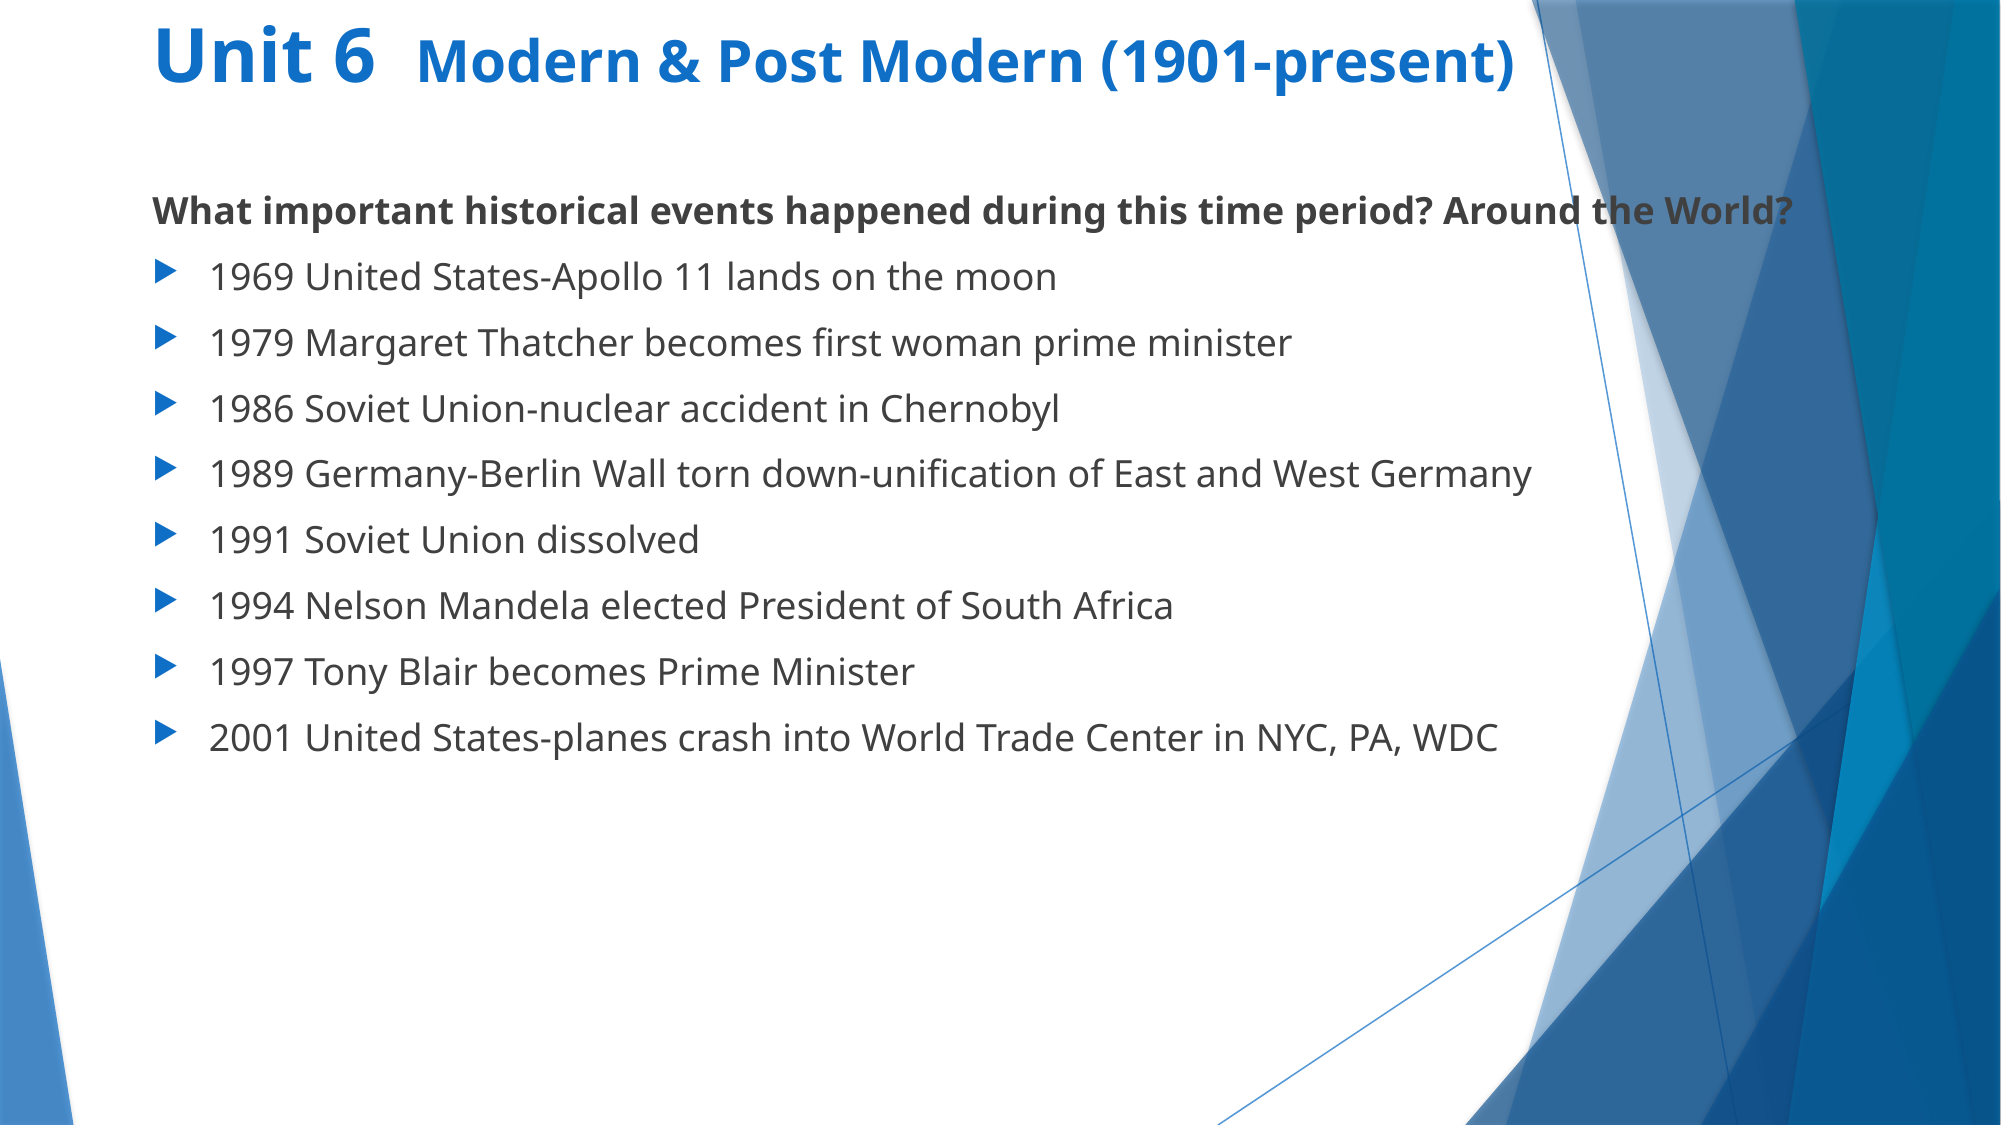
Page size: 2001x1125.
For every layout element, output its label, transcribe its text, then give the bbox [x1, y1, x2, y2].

title Unit 6 Modern & Post Modern (1901-present) [137, 0, 1863, 147]
list What important historical events happened during this time period? Around the World? 1969 United States-Apollo 11 lands on the moon 1979 Margaret Thatcher becomes first woman prime minister 1986 Soviet Union-nuclear accident in Chernobyl 1989 Germany-Berlin Wall torn down-unification of East and West Germany 1991 Soviet Union dissolved 1994 Nelson Mandela elected President of South Africa 1997 Tony Blair becomes Prime Minister 2001 United States-planes crash into World Trade Center in NYC, PA, WDC [137, 179, 1863, 1091]
